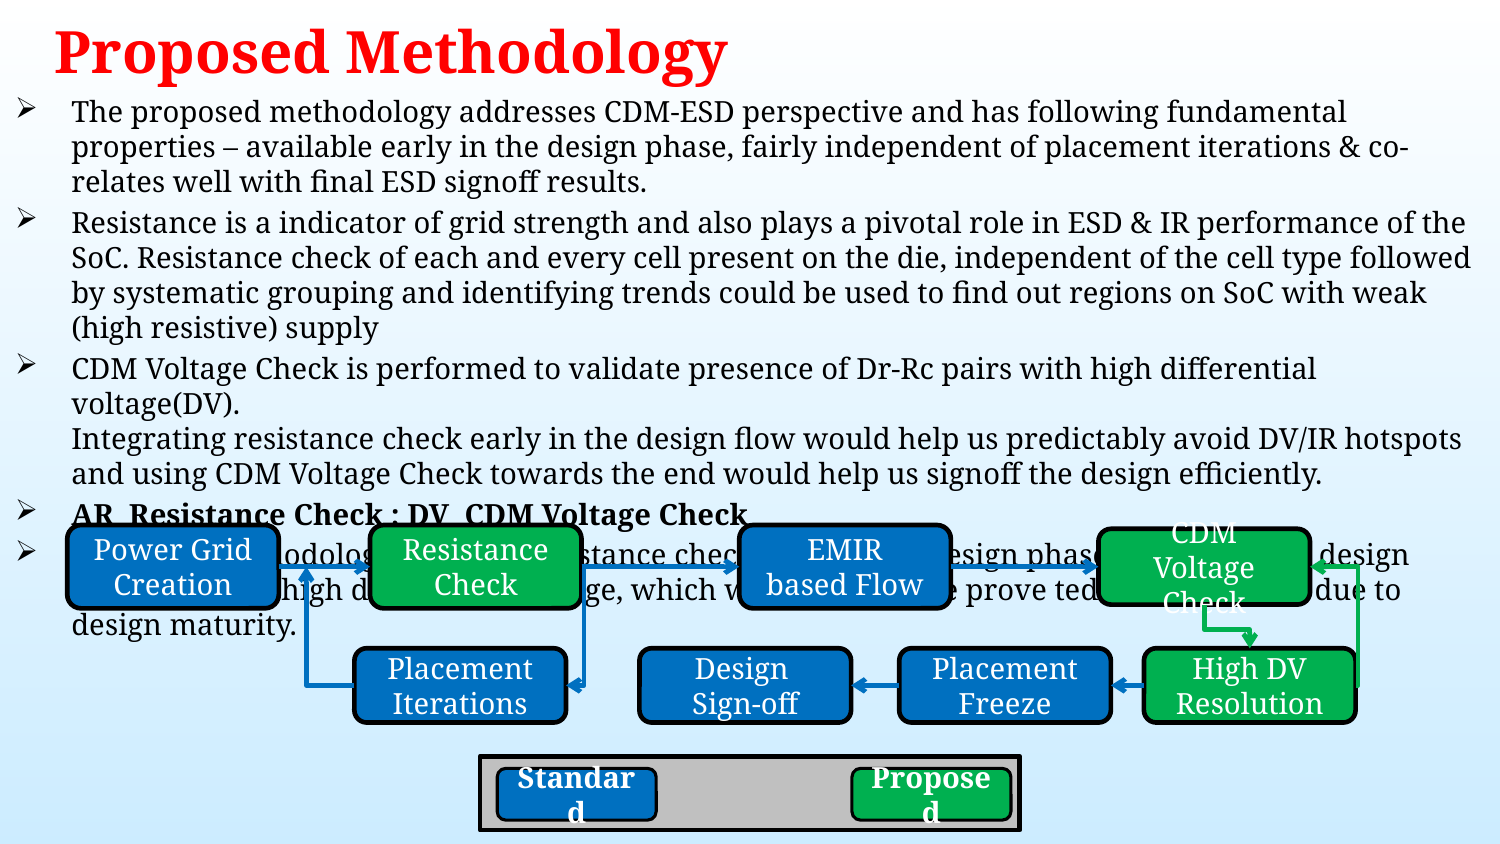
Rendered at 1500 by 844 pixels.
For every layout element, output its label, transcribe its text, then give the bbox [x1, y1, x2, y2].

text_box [479, 755, 1021, 831]
title Proposed Methodology [39, 0, 1427, 100]
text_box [66, 524, 1356, 723]
